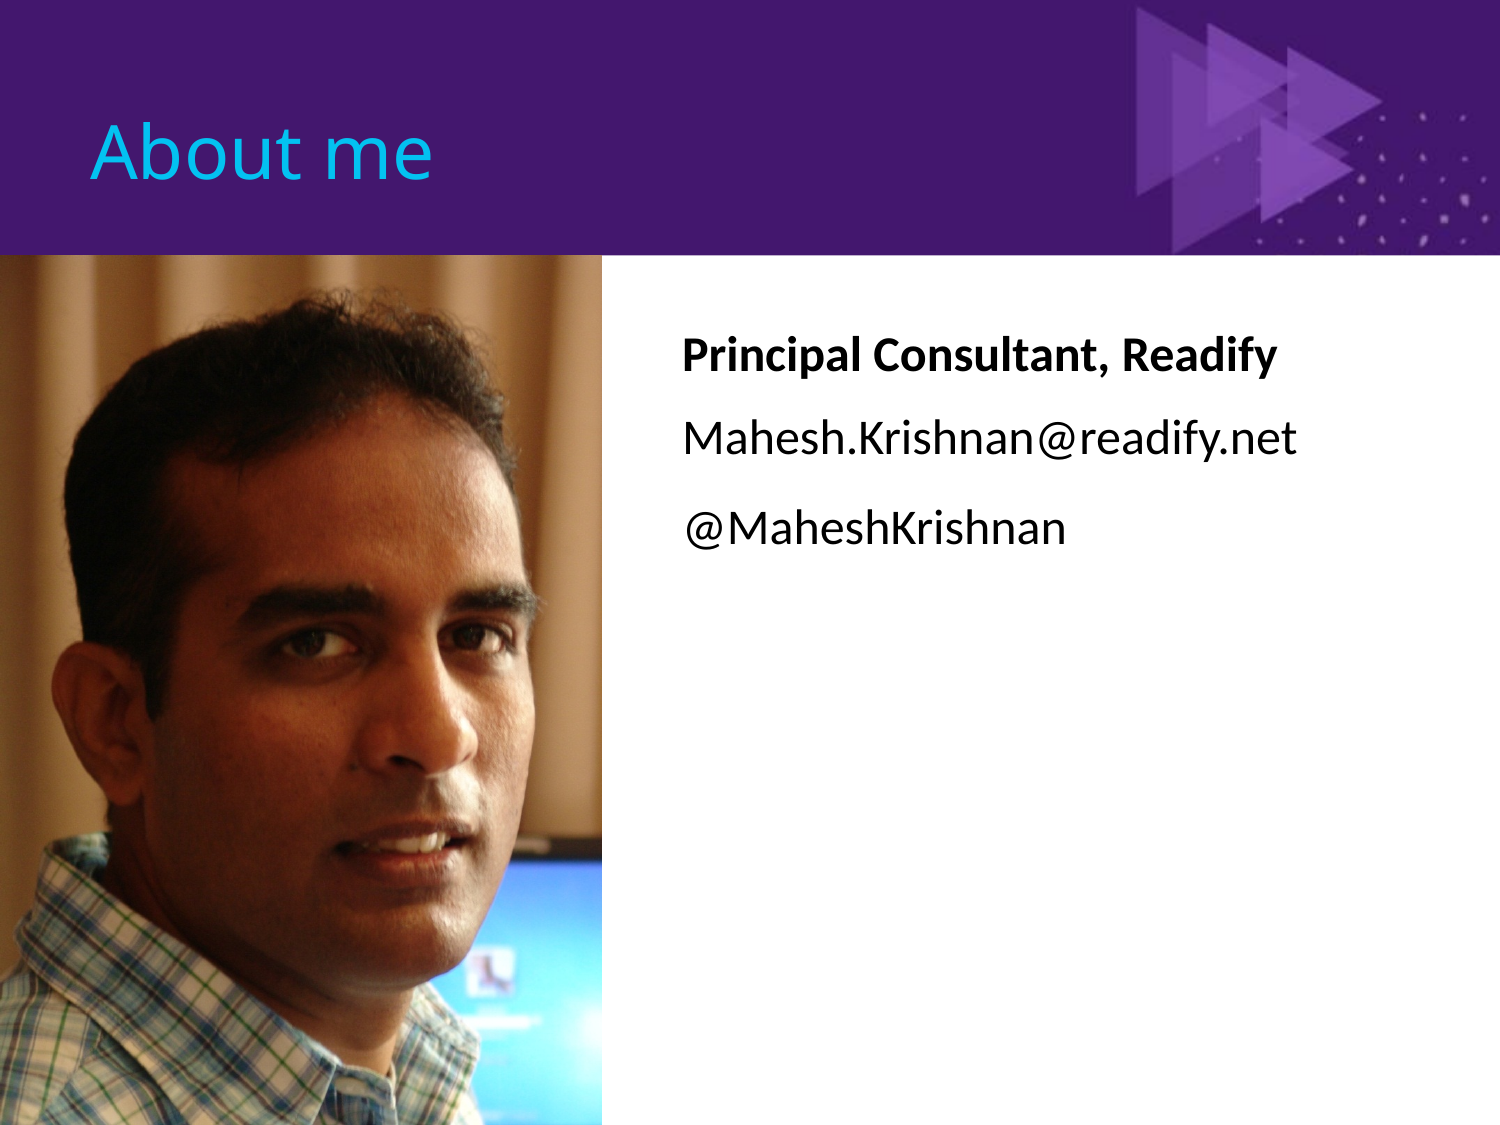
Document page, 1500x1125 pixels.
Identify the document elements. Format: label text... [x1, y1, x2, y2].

text_box Principal Consultant, Readify [667, 314, 1365, 390]
text_box Mahesh.Krishnan@readify.net [667, 397, 1365, 472]
title About me [75, 56, 1425, 244]
text_box @MaheshKrishnan [667, 486, 1365, 562]
picture [0, 0, 1500, 1125]
